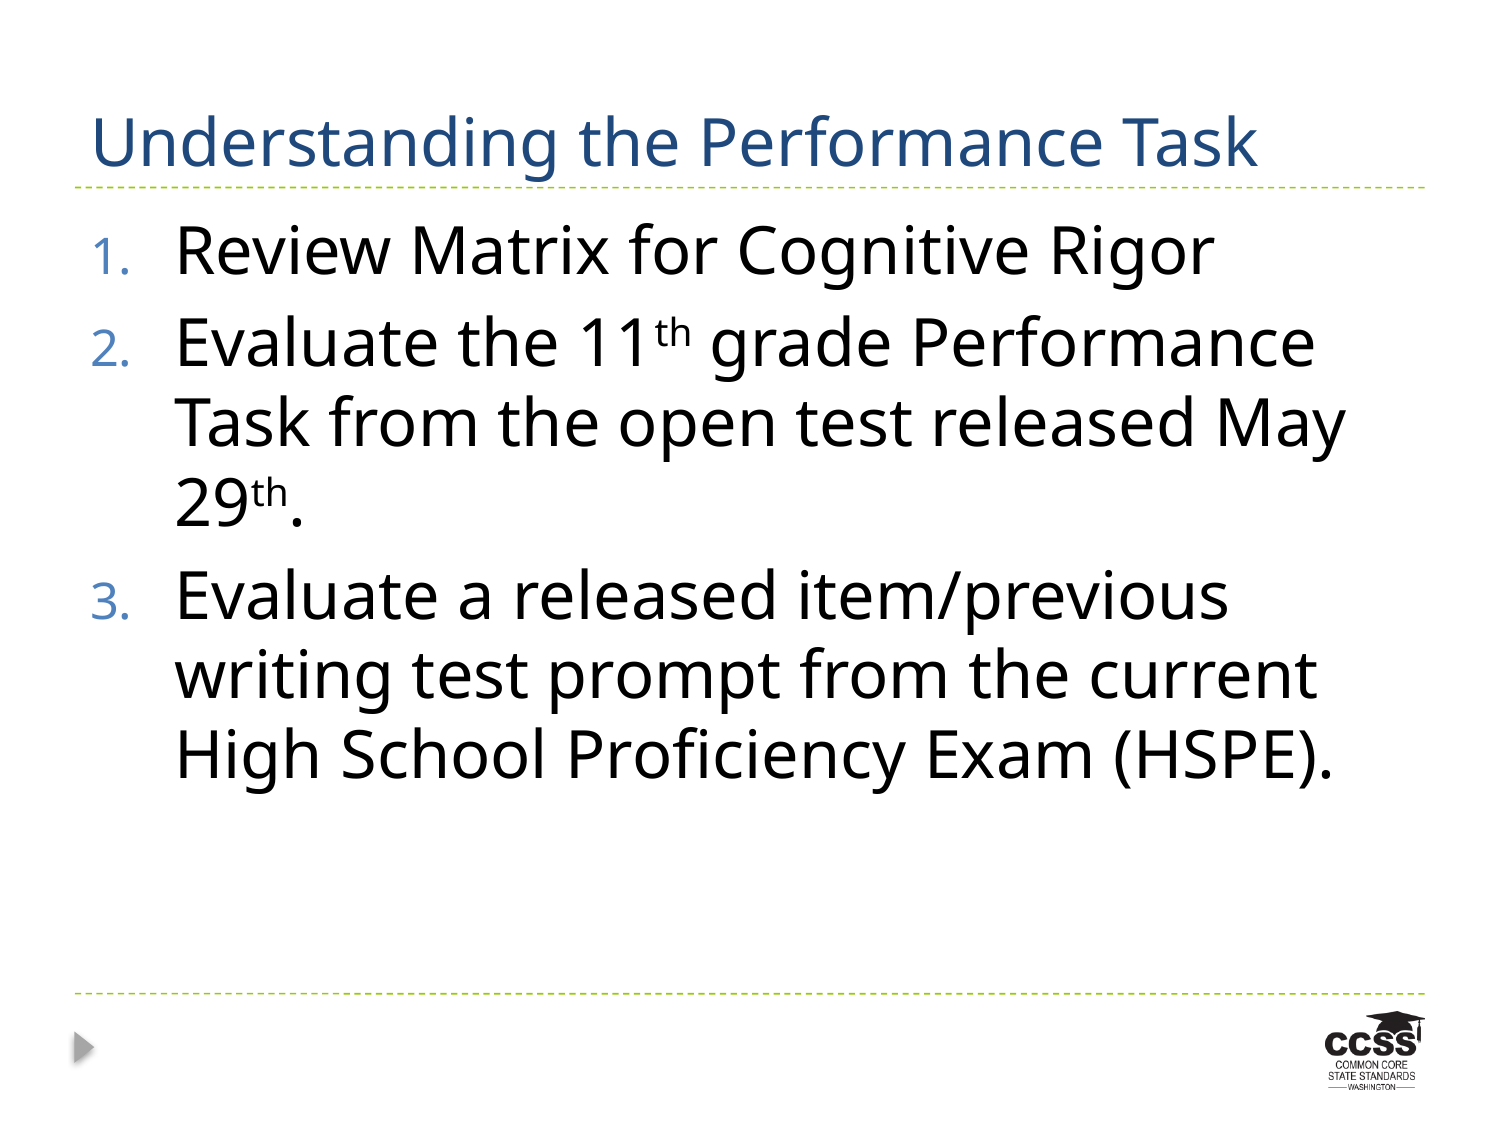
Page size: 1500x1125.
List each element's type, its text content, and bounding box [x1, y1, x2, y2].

picture [1325, 1011, 1425, 1090]
list Review Matrix for Cognitive Rigor Evaluate the 11th grade Performance Task from the open test released May 29th. Evaluate a released item/previous writing test prompt from the current High School Proficiency Exam (HSPE). [75, 200, 1425, 1010]
title Understanding the Performance Task [75, 24, 1425, 188]
